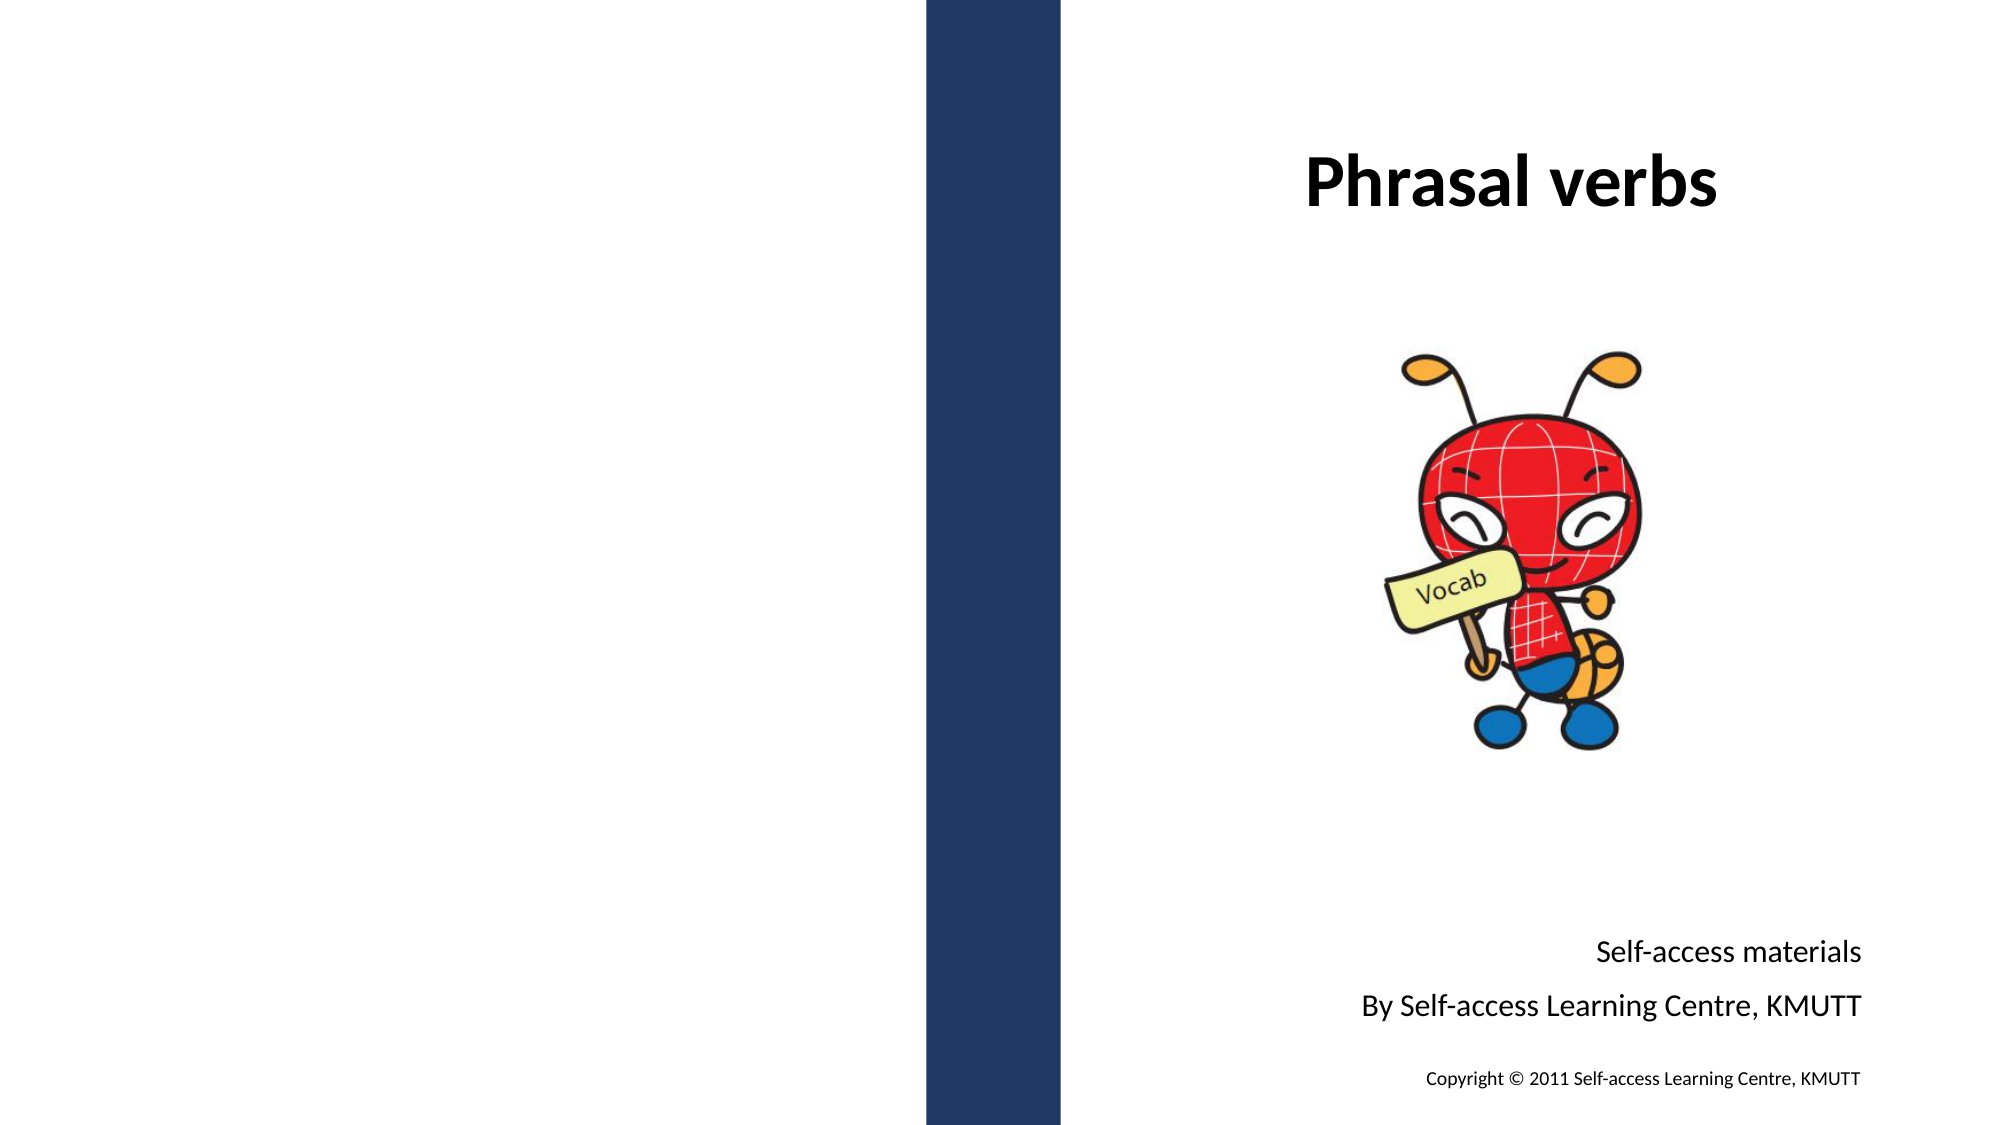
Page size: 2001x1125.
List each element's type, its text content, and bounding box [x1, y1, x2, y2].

text_box Copyright © 2011 Self-access Learning Centre, KMUTT [1410, 1057, 1940, 1098]
text_box [925, 0, 1062, 1125]
text_box Phrasal verbs [1135, 123, 1889, 230]
picture [1382, 348, 1648, 754]
text_box Self-access materials By Self-access Learning Centre, KMUTT [1123, 922, 1878, 1031]
